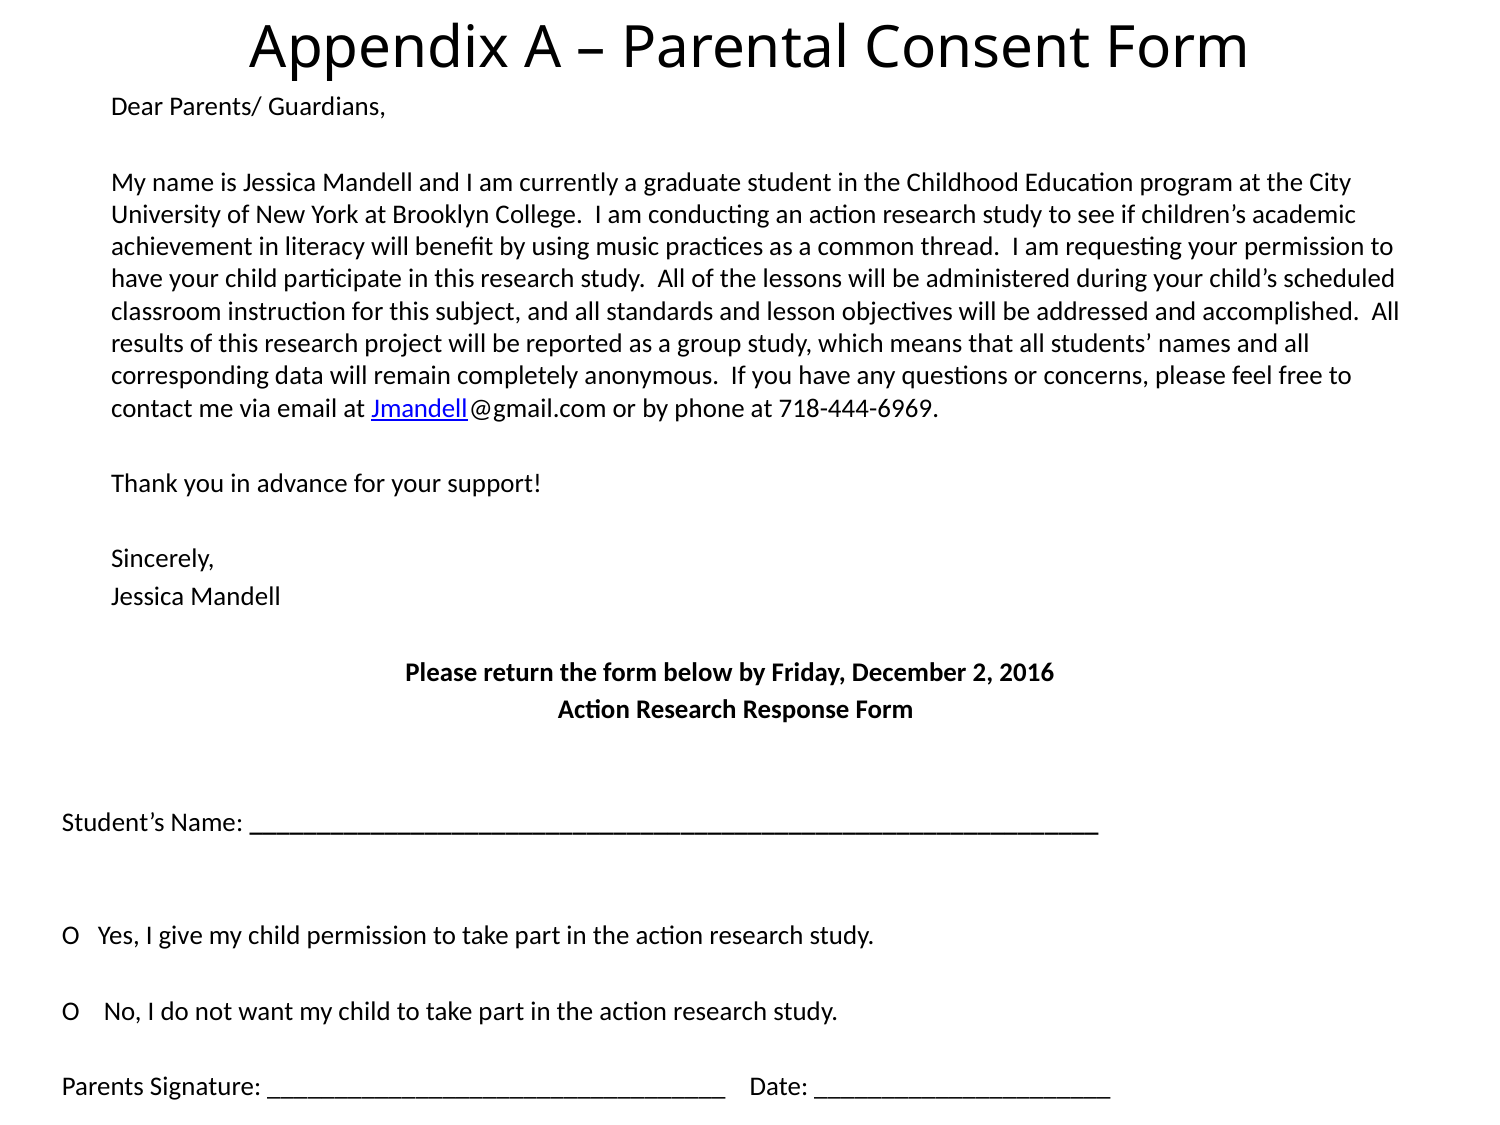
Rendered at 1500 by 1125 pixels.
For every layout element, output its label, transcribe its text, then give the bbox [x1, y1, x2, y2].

title Appendix A – Parental Consent Form [75, 0, 1425, 81]
list Dear Parents/ Guardians, My name is Jessica Mandell and I am currently a graduate student in the Childhood Education program at the City University of New York at Brooklyn College. I am conducting an action research study to see if children’s academic achievement in literacy will benefit by using music practices as a common thread. I am requesting your permission to have your child participate in this research study. All of the lessons will be administered during your child’s scheduled classroom instruction for this subject, and all standards and lesson objectives will be addressed and accomplished. All results of this research project will be reported as a group study, which means that all students’ names and all corresponding data will remain completely anonymous. If you have any questions or concerns, please feel free to contact me via email at Jmandell@gmail.com or by phone at 718-444-6969. Thank you in advance for your support! Sincerely, Jessica Mandell Please return the form below by Friday, December 2, 2016 Action Research Response Form Student’s Name: _______________________________________________________________ O Yes, I give my child permission to take part in the action research study. O No, I do not want my child to take part in the action research study. Parents Signature: __________________________________ Date: ______________________ [46, 81, 1425, 1125]
